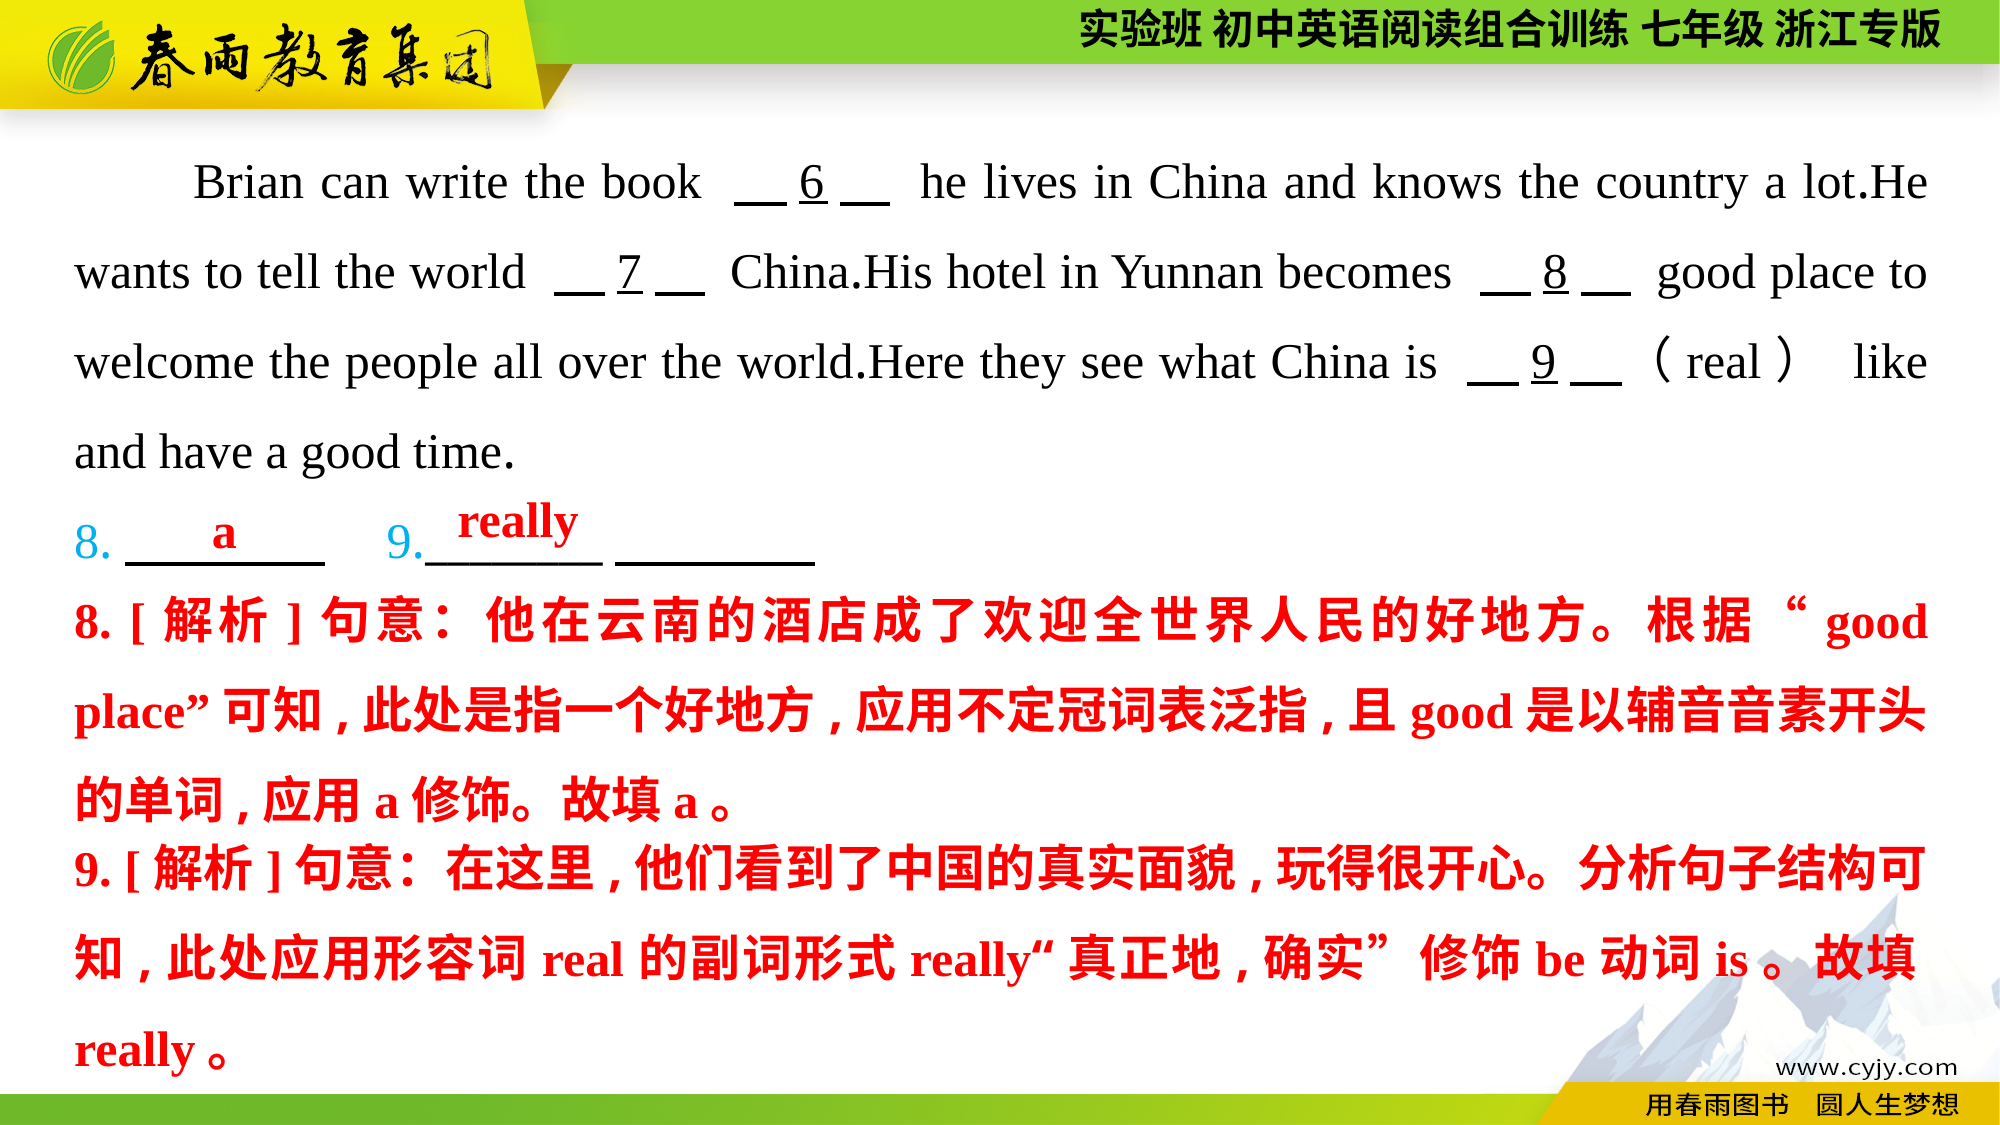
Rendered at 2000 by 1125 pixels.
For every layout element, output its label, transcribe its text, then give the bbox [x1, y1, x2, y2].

text_box really [442, 479, 594, 555]
text_box 8. [解析]句意：他在云南的酒店成了欢迎全世界人民的好地方。根据“good place”可知,此处是指一个好地方,应用不定冠词表泛指,且good是以辅音音素开头的单词,应用a修饰。故填a。 [59, 550, 1944, 798]
picture [0, 0, 2000, 1125]
text_box a [197, 491, 252, 550]
list Brian can write the book 6 he lives in China and knows the country a lot.He wants to tell the world 7 China.His hotel in Yunnan becomes 8 good place to welcome the people all over the world.Here they see what China is 9 （real） like and have a good time. 8. 9.________ [59, 110, 1944, 550]
text_box 9. [解析]句意：在这里,他们看到了中国的真实面貌,玩得很开心。分析句子结构可知,此处应用形容词real的副词形式really“真正地,确实”修饰be动词is。故填really。 [59, 798, 1944, 1084]
